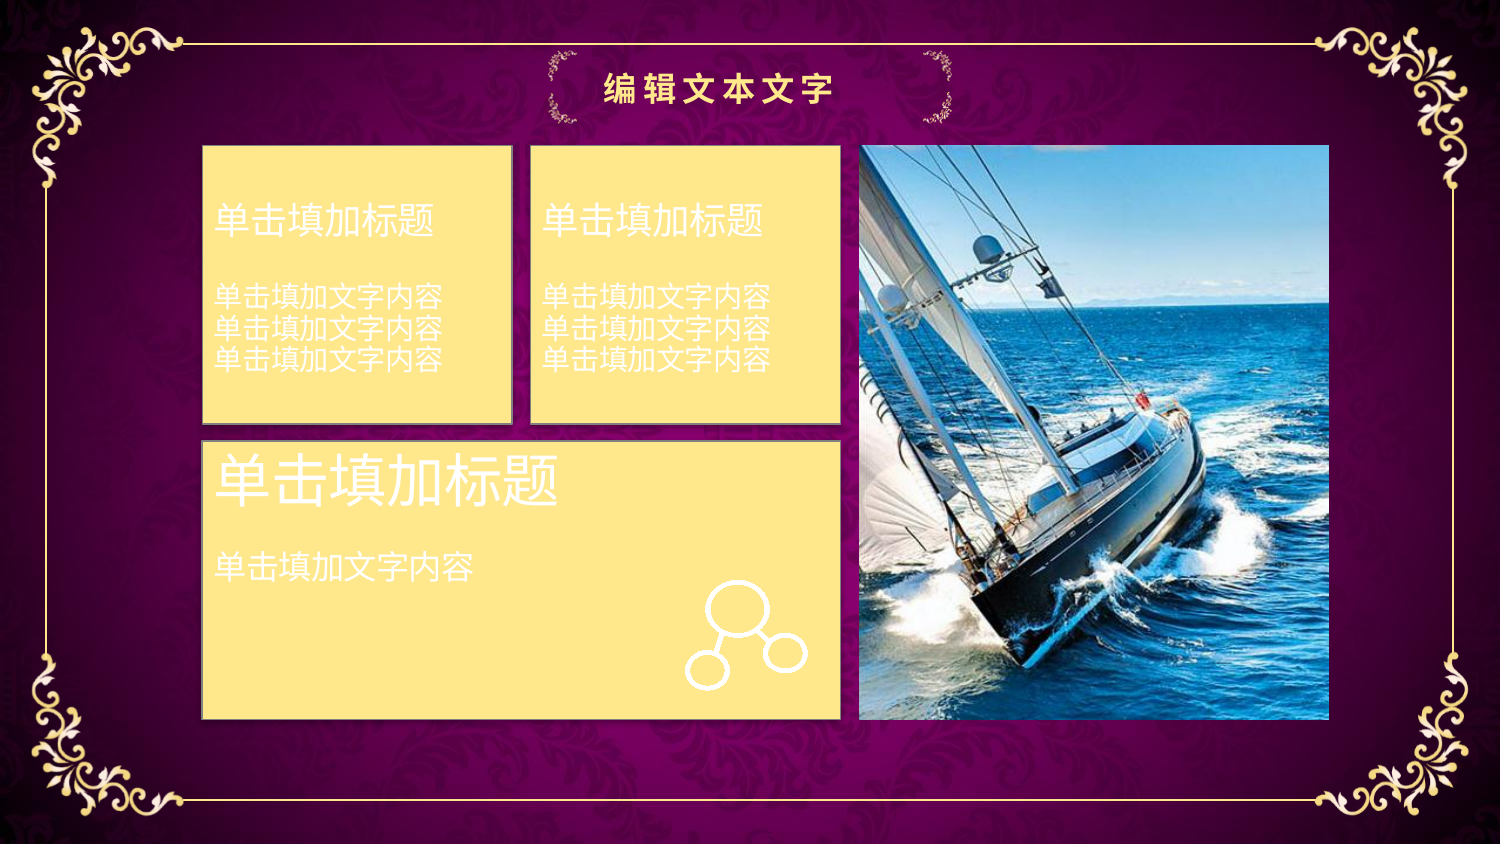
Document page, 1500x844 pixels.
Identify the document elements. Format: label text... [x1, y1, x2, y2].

text_box 编辑文本文字 [588, 61, 911, 116]
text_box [201, 440, 841, 720]
text_box 单击填加标题 单击填加文字内容 单击填加文字内容 单击填加文字内容 [530, 145, 841, 425]
text_box 单击填加标题 单击填加文字内容 单击填加文字内容 单击填加文字内容 [202, 145, 513, 425]
picture [0, 0, 1500, 844]
